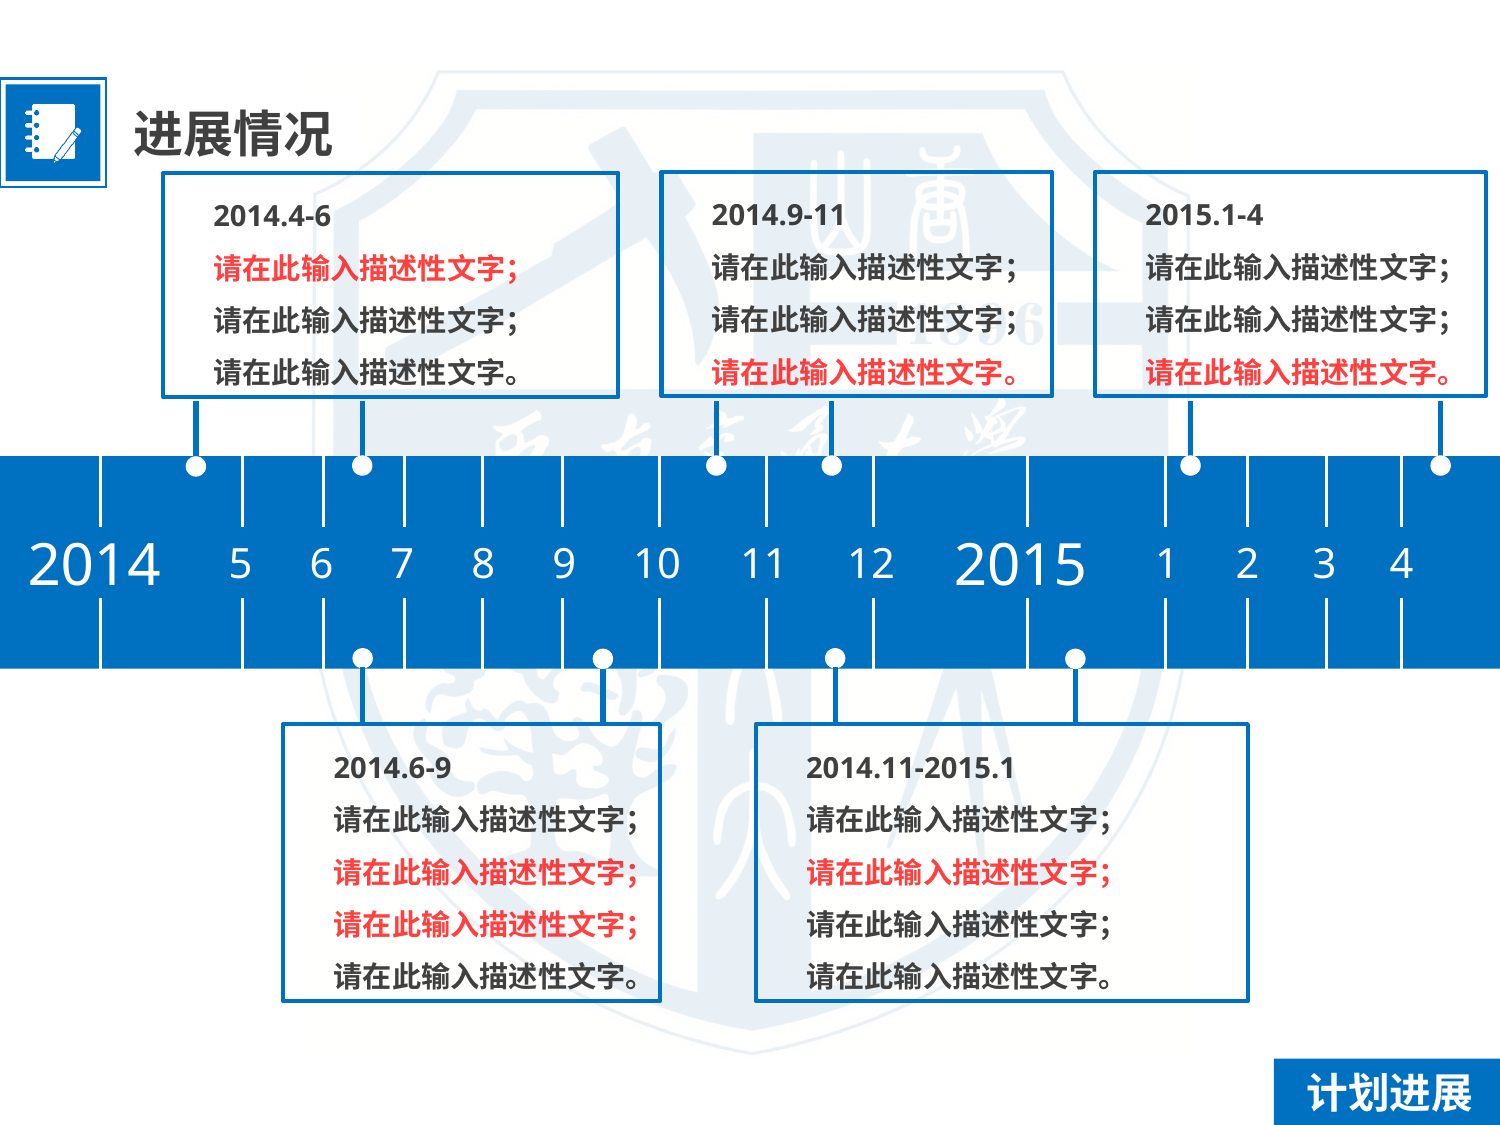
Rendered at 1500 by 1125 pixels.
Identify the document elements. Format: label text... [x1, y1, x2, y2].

text_box 进展情况 [119, 94, 359, 170]
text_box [0, 78, 107, 188]
text_box 2014.11-2015.1 请在此输入描述性文字； 请在此输入描述性文字； 请在此输入描述性文字； 请在此输入描述性文字。 [755, 724, 1248, 1002]
text_box 2014.9-11 请在此输入描述性文字； 请在此输入描述性文字； 请在此输入描述性文字。 [661, 171, 1053, 397]
text_box 4 [1374, 529, 1428, 595]
text_box 8 [456, 529, 514, 595]
text_box 2014.4-6 请在此输入描述性文字； 请在此输入描述性文字； 请在此输入描述性文字。 [163, 172, 619, 398]
text_box 9 [537, 529, 595, 595]
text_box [1065, 648, 1086, 723]
text_box 1 [1140, 529, 1197, 595]
text_box 2014.6-9 请在此输入描述性文字； 请在此输入描述性文字； 请在此输入描述性文字； 请在此输入描述性文字。 [283, 724, 660, 1002]
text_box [824, 648, 846, 723]
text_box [821, 400, 842, 476]
text_box 12 [832, 529, 916, 595]
text_box 6 [294, 529, 352, 595]
text_box 10 [618, 529, 702, 595]
text_box 5 [213, 529, 271, 595]
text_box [592, 648, 614, 723]
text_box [1430, 400, 1451, 476]
text_box 11 [725, 529, 809, 595]
text_box [0, 455, 1500, 670]
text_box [706, 400, 727, 476]
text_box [352, 648, 373, 723]
text_box 2015.1-4 请在此输入描述性文字； 请在此输入描述性文字； 请在此输入描述性文字。 [1095, 171, 1486, 397]
text_box 2 [1220, 529, 1274, 595]
text_box 3 [1297, 529, 1351, 595]
text_box 计划进展 [1273, 1058, 1500, 1125]
text_box 2015 [939, 519, 1117, 605]
text_box 7 [375, 529, 433, 595]
text_box 2014 [12, 519, 190, 605]
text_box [1180, 400, 1201, 476]
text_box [351, 400, 373, 476]
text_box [185, 400, 207, 477]
